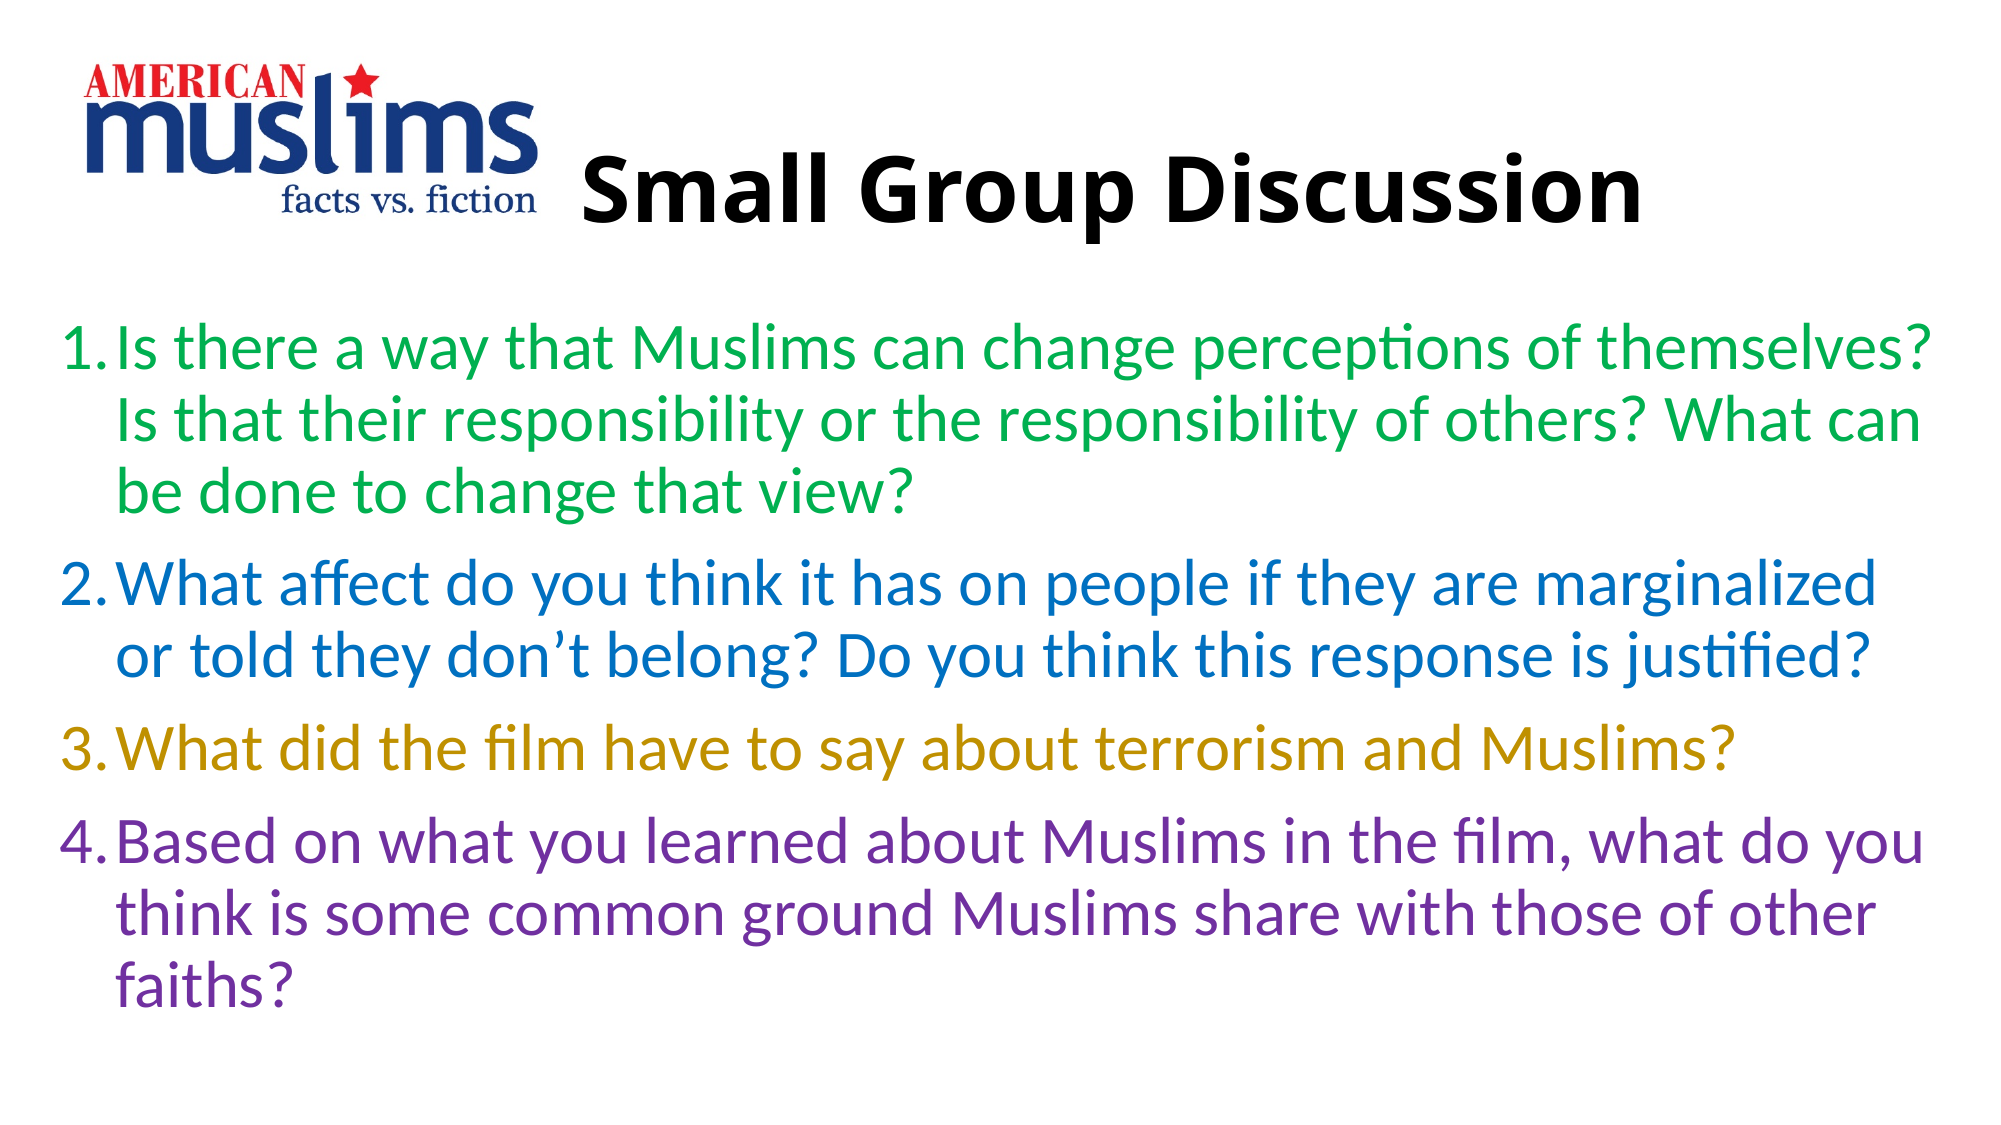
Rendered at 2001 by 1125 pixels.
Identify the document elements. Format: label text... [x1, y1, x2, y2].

picture [59, 34, 566, 235]
list Is there a way that Muslims can change perceptions of themselves? Is that their responsibility or the responsibility of others? What can be done to change that view? What affect do you think it has on people if they are marginalized or told they don’t belong? Do you think this response is justified? What did the film have to say about terrorism and Muslims? Based on what you learned about Muslims in the film, what do you think is some common ground Muslims share with those of other faiths? [44, 304, 1955, 1076]
title Small Group Discussion [565, 34, 1785, 252]
